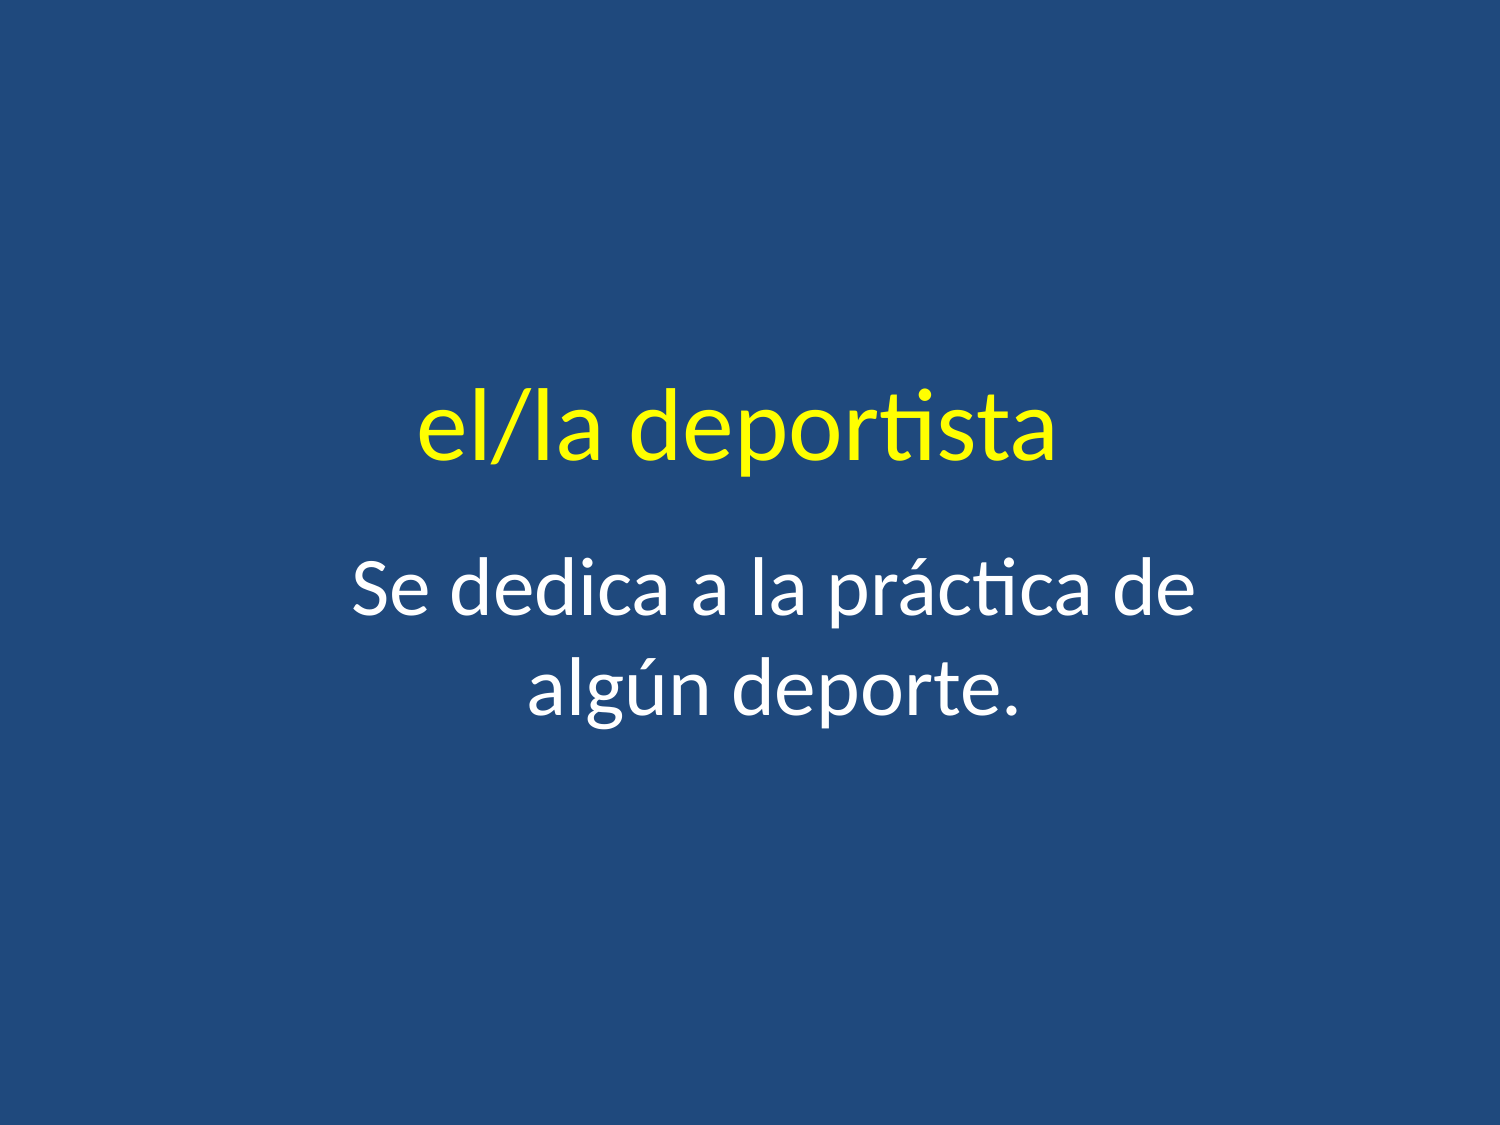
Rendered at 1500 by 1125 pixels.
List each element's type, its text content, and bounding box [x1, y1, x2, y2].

subtitle Se dedica a la práctica de algún deporte. [249, 525, 1300, 813]
title el/la deportista [112, 349, 1388, 591]
